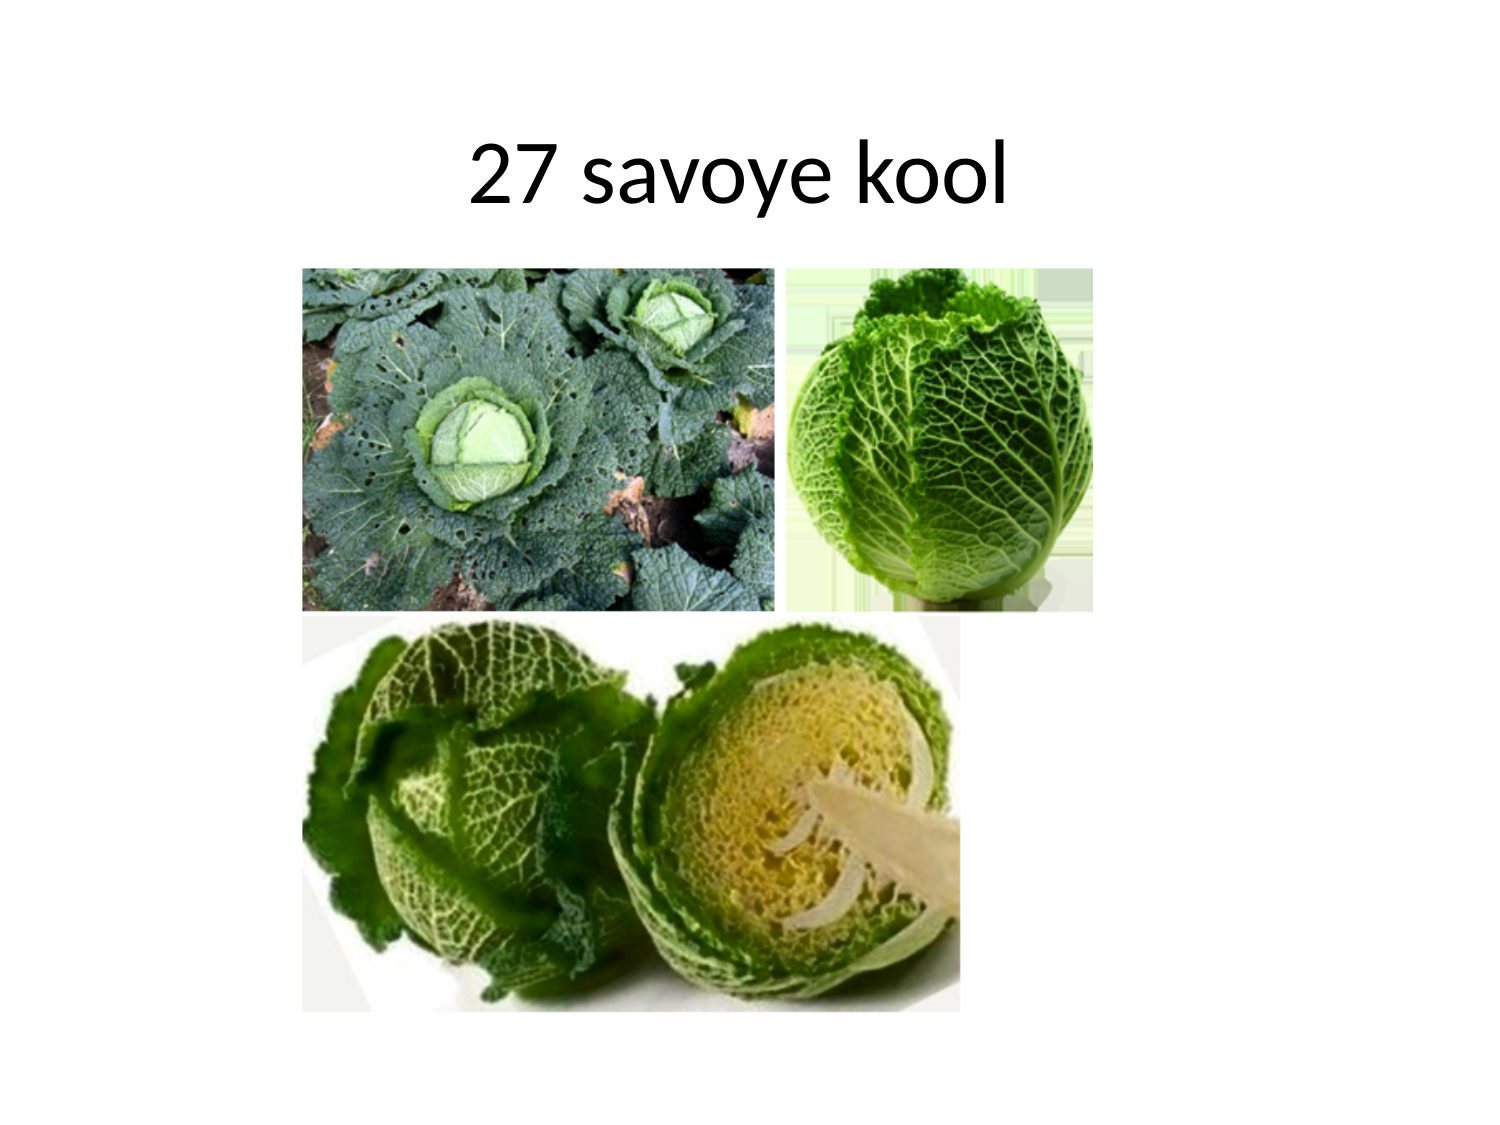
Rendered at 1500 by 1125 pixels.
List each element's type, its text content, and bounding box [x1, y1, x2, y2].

picture [300, 266, 1093, 1015]
title 27 savoye kool [112, 78, 1388, 256]
